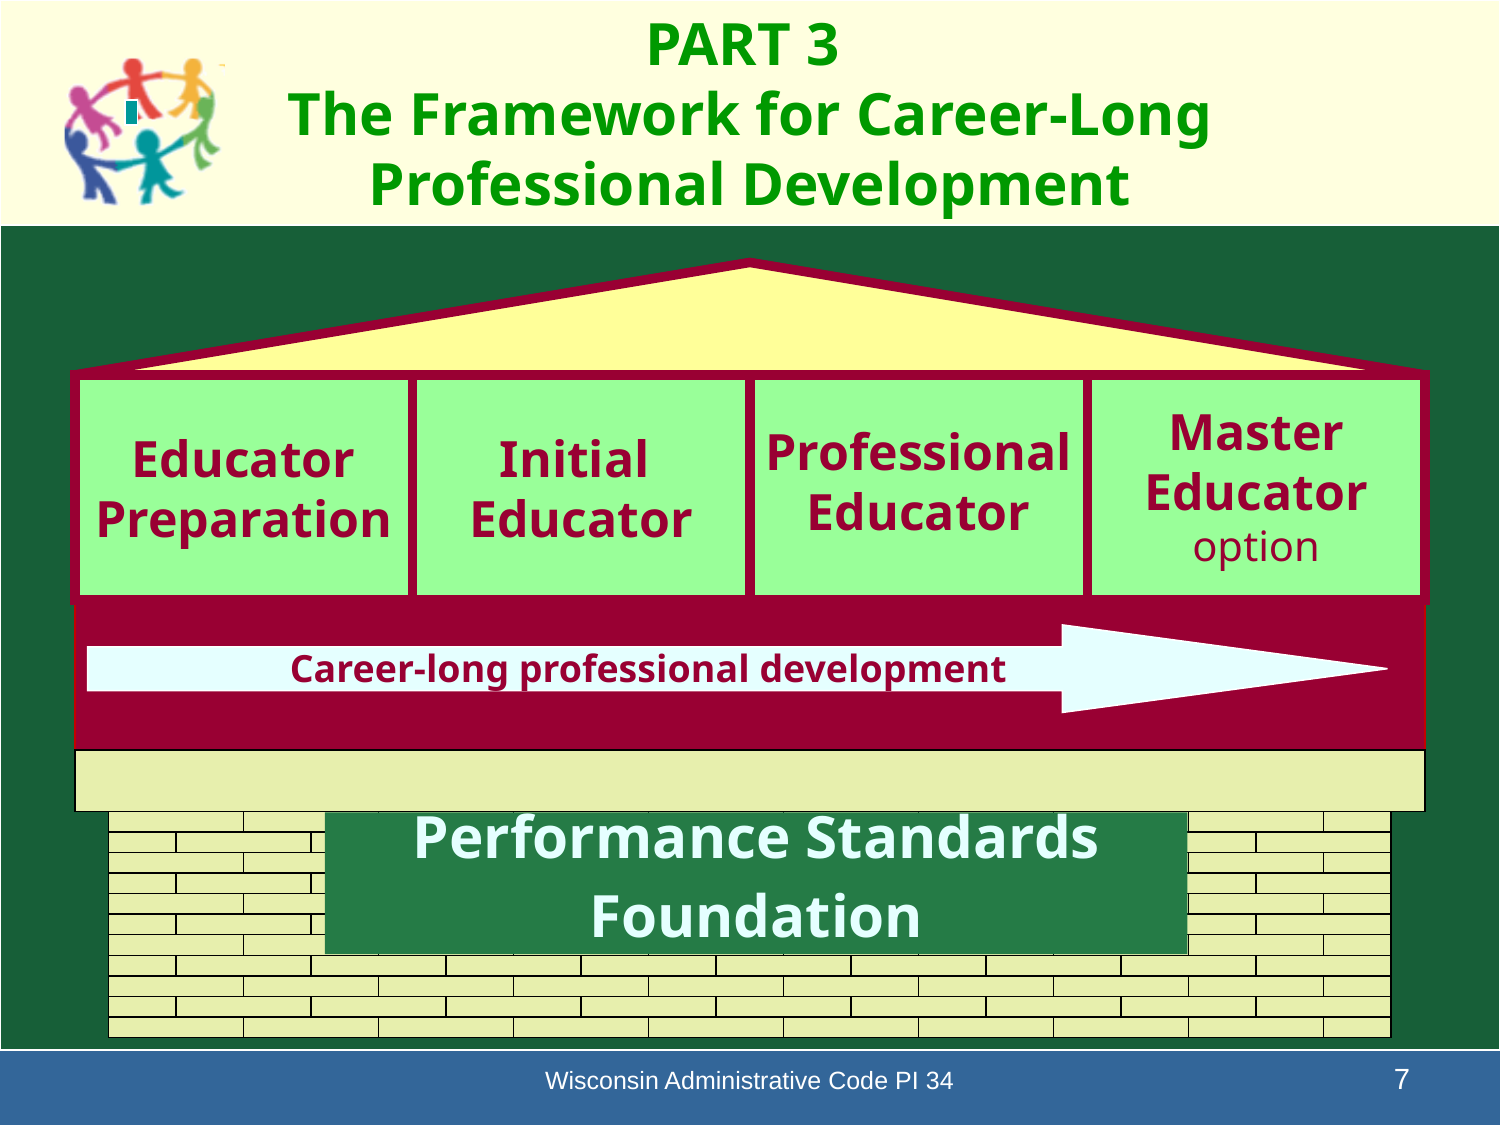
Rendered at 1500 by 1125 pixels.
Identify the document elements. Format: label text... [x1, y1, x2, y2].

slide_number 7 [1074, 1050, 1426, 1103]
text_box Performance Standards Foundation [324, 812, 1188, 955]
text_box Career-long professional development [275, 637, 1084, 698]
title PART 3 The Framework for Career-Long Professional Development [0, 24, 1500, 201]
text_box [1062, 624, 1388, 713]
text_box [0, 224, 1500, 1050]
text_box [87, 646, 275, 691]
text_box [104, 262, 1395, 370]
text_box [74, 749, 1425, 1038]
footer Wisconsin Administrative Code PI 34 [512, 1050, 988, 1103]
picture [50, 201, 225, 212]
text_box [74, 609, 1425, 749]
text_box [74, 374, 1426, 601]
